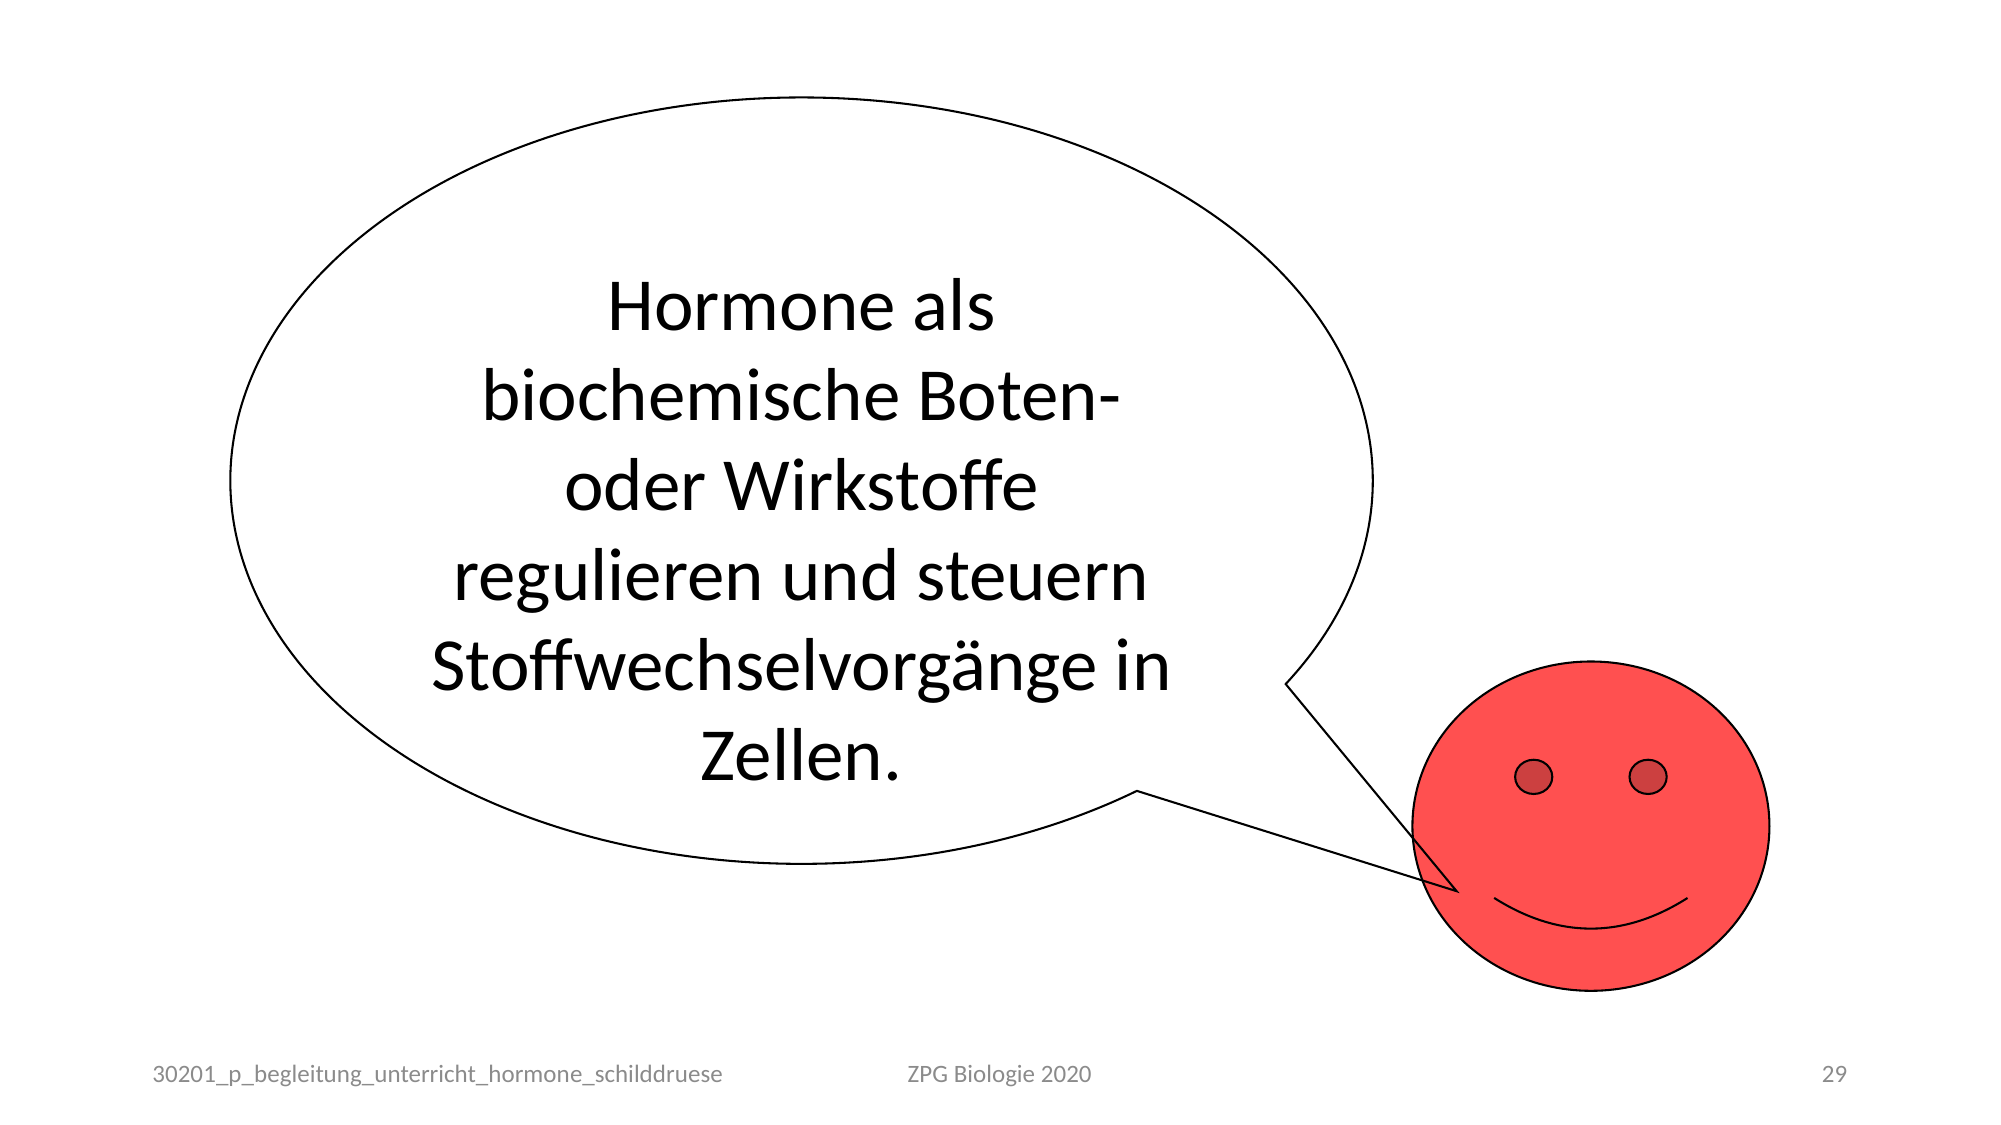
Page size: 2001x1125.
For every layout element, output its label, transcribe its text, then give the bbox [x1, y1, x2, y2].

slide_number 30201_p_begleitung_unterricht_hormone_schilddruese [137, 1042, 662, 1103]
slide_number 29 [1412, 1042, 1863, 1103]
text_box Hormone als biochemische Boten- oder Wirkstoffe regulieren und steuern Stoffwechselvorgänge in Zellen. [229, 96, 1460, 894]
text_box [1411, 660, 1771, 992]
footer ZPG Biologie 2020 [662, 1042, 1338, 1103]
